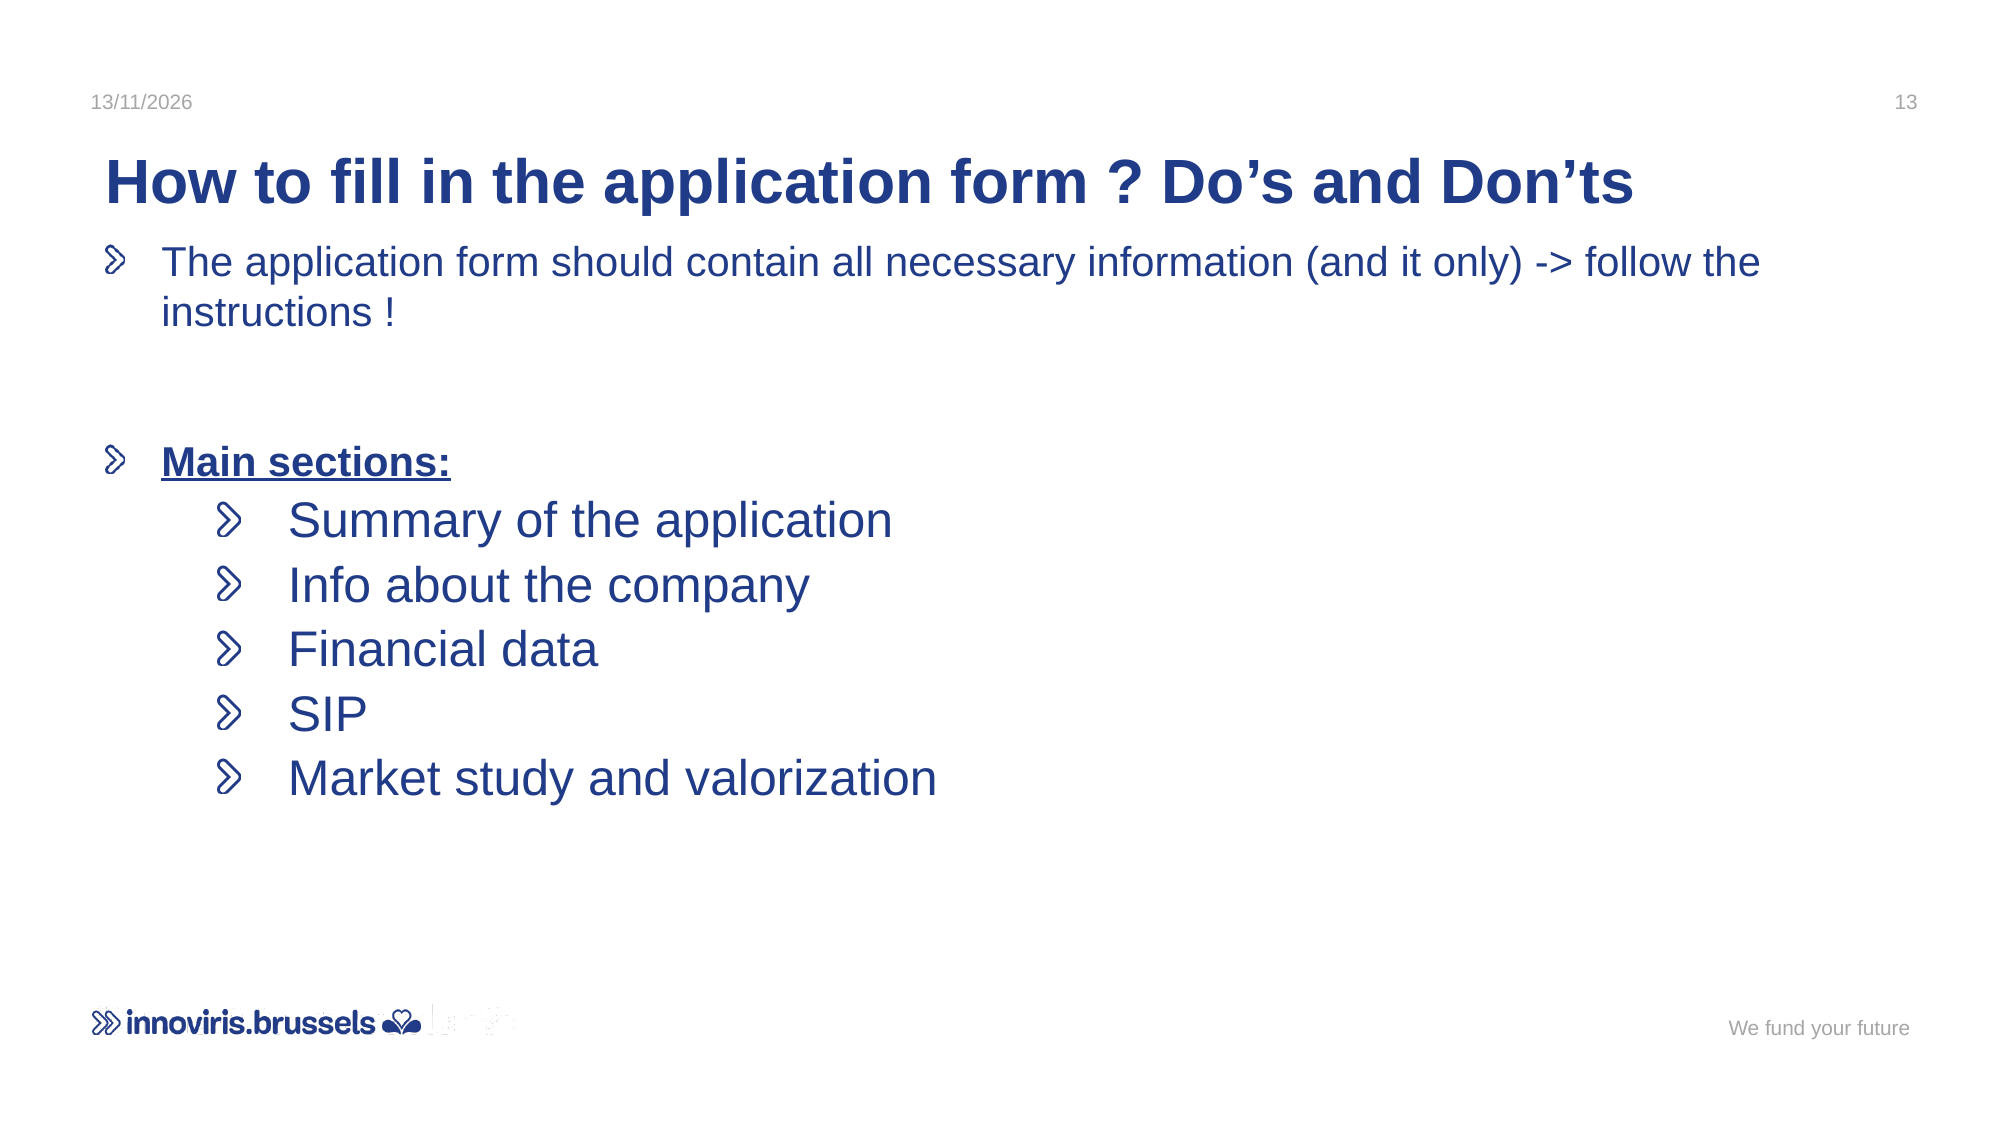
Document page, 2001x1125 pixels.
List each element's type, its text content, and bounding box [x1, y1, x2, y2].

picture [217, 758, 241, 794]
picture [105, 244, 125, 274]
picture [217, 565, 241, 601]
picture [217, 694, 241, 730]
picture [217, 630, 241, 666]
footer We fund your future [1250, 996, 1926, 1057]
picture [90, 1002, 514, 1035]
slide_number 13 [1482, 70, 1933, 131]
list The application form should contain all necessary information (and it only) -> follow the instructions ! Main sections: Summary of the application Info about the company Financial data SIP Market study and valorization [90, 226, 1910, 972]
list How to fill in the application form ? Do’s and Don’ts [90, 133, 1910, 225]
picture [217, 501, 241, 537]
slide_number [75, 70, 526, 131]
picture [105, 444, 125, 474]
